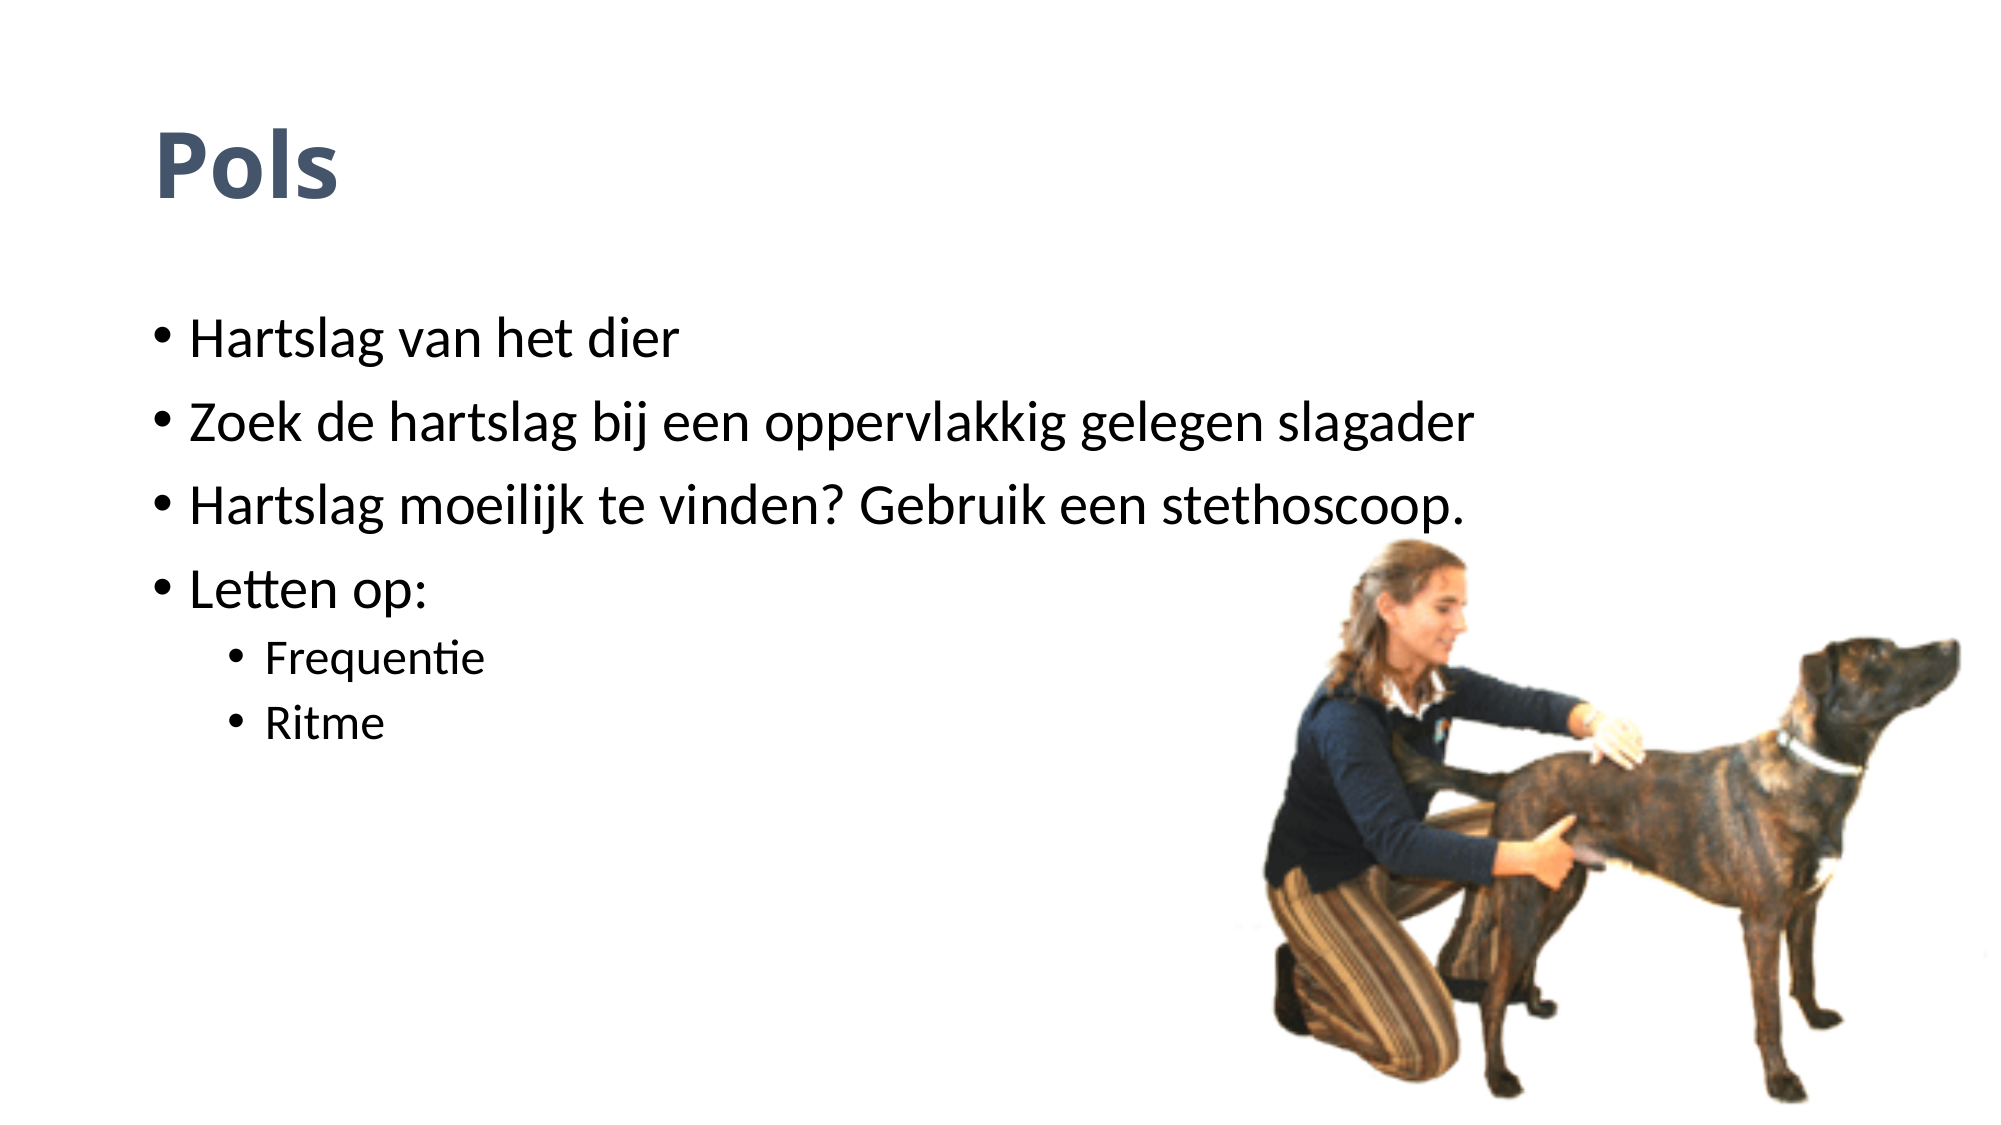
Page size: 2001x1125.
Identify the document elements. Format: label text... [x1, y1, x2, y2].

picture [1102, 505, 2000, 1125]
title Pols [137, 59, 1863, 278]
list Hartslag van het dier Zoek de hartslag bij een oppervlakkig gelegen slagader Hartslag moeilijk te vinden? Gebruik een stethoscoop. Letten op: Frequentie Ritme [137, 299, 1863, 1014]
